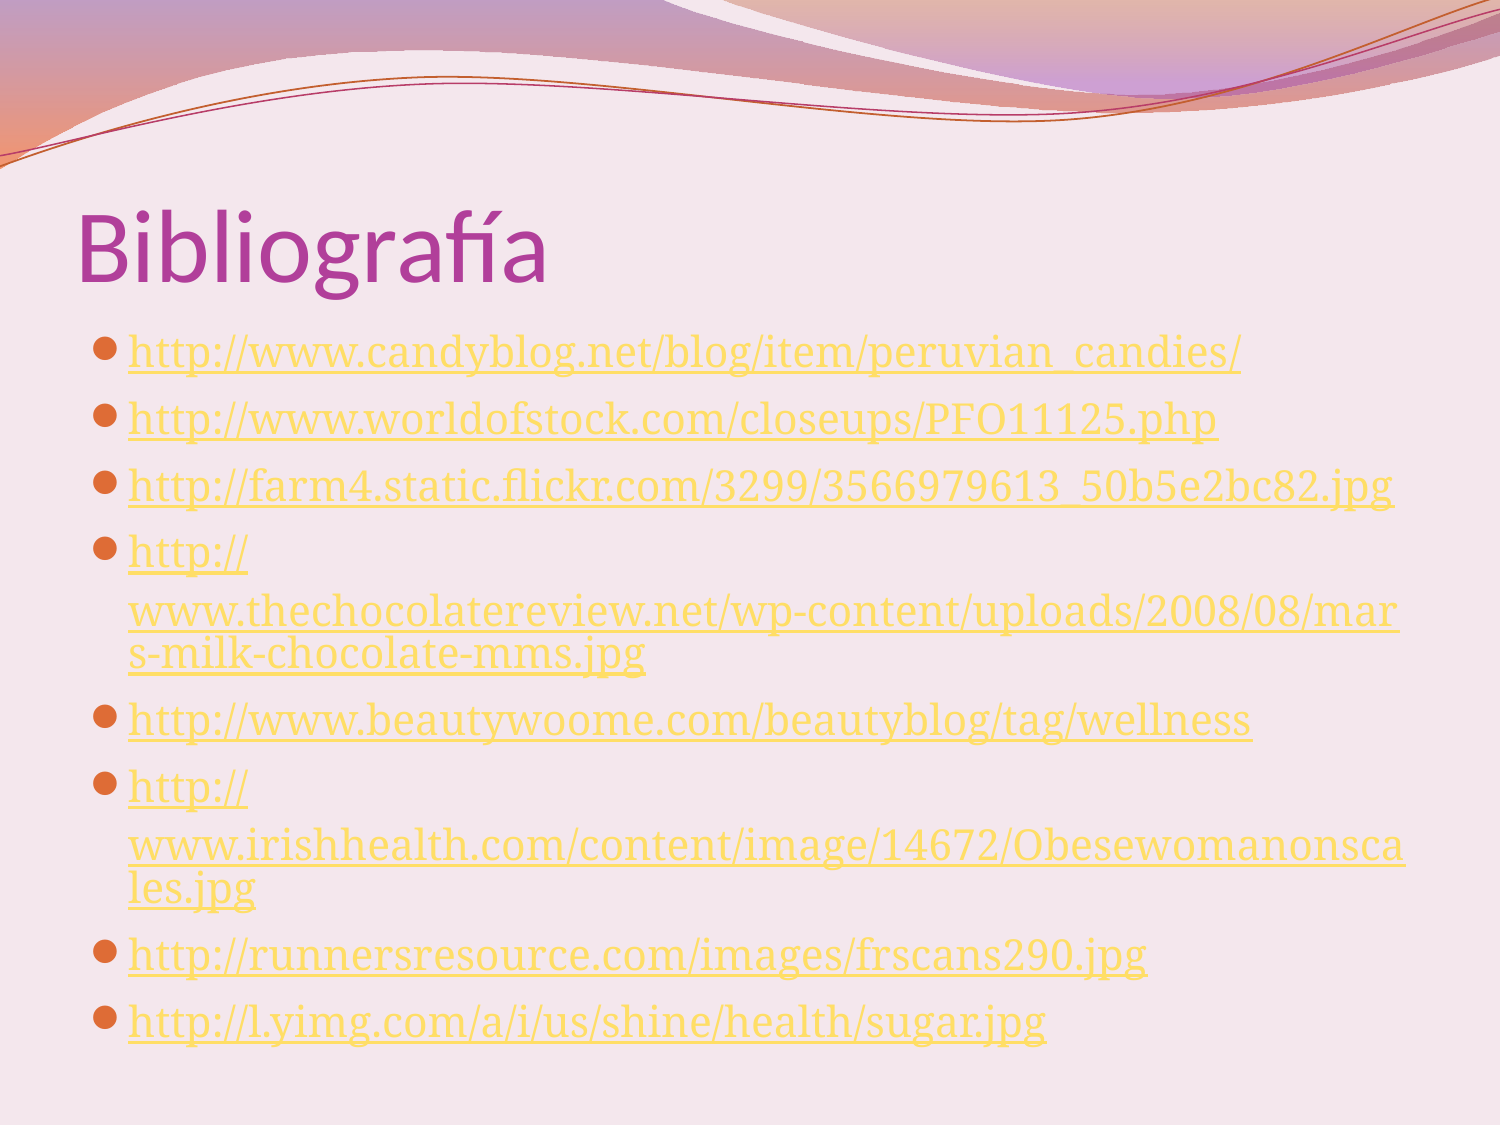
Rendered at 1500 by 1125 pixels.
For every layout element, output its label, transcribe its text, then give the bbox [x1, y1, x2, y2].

list http://www.candyblog.net/blog/item/peruvian_candies/ http://www.worldofstock.com/closeups/PFO11125.php http://farm4.static.flickr.com/3299/3566979613_50b5e2bc82.jpg http://www.thechocolatereview.net/wp-content/uploads/2008/08/mars-milk-chocolate-mms.jpg http://www.beautywoome.com/beautyblog/tag/wellness http://www.irishhealth.com/content/image/14672/Obesewomanonscales.jpg http://runnersresource.com/images/frscans290.jpg http://l.yimg.com/a/i/us/shine/health/sugar.jpg [75, 317, 1425, 1038]
title Bibliografía [75, 115, 1425, 303]
